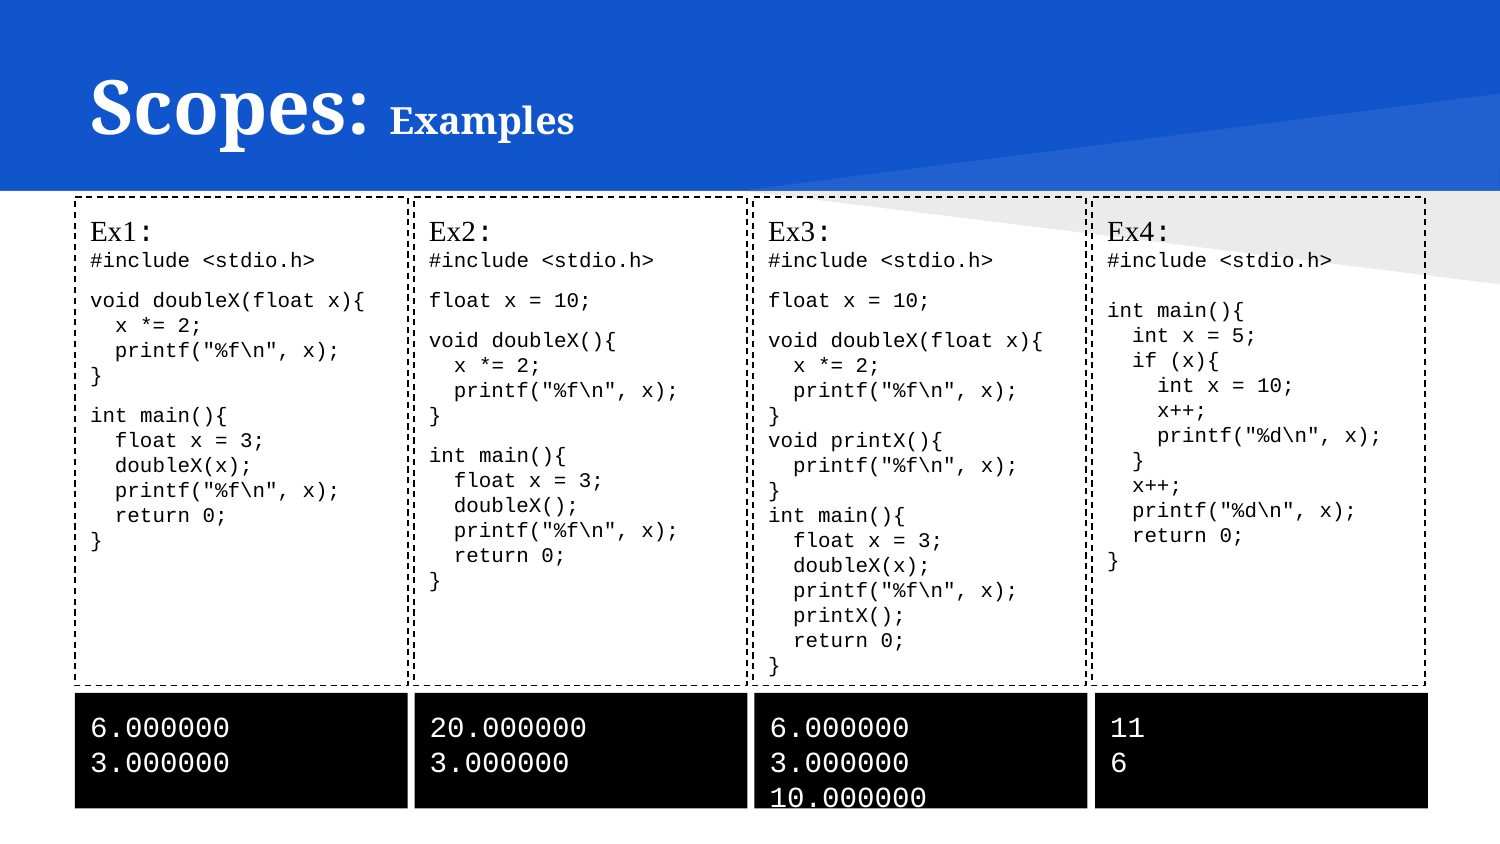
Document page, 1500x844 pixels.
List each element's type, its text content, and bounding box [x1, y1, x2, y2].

text_box 6.000000 3.000000 10.000000 [754, 692, 1088, 809]
list Ex3: #include <stdio.h> float x = 10; void doubleX(float x){ x *= 2; printf("%f\n", x); } void printX(){ printf("%f\n", x); } int main(){ float x = 3; doubleX(x); printf("%f\n", x); printX(); return 0; } [753, 196, 1086, 686]
list Ex4: #include <stdio.h> int main(){ int x = 5; if (x){ int x = 10; x++; printf("%d\n", x); } x++; printf("%d\n", x); return 0; } [1092, 196, 1425, 686]
text_box 11 6 [1095, 692, 1428, 809]
title Scopes: Examples [75, 33, 1425, 175]
text_box 20.000000 3.000000 [414, 692, 748, 809]
list Ex2: #include <stdio.h> float x = 10; void doubleX(){ x *= 2; printf("%f\n", x); } int main(){ float x = 3; doubleX(); printf("%f\n", x); return 0; } [414, 196, 747, 686]
text_box 6.000000 3.000000 [74, 692, 408, 809]
list Ex1: #include <stdio.h> void doubleX(float x){ x *= 2; printf("%f\n", x); } int main(){ float x = 3; doubleX(x); printf("%f\n", x); return 0; } [75, 196, 408, 686]
